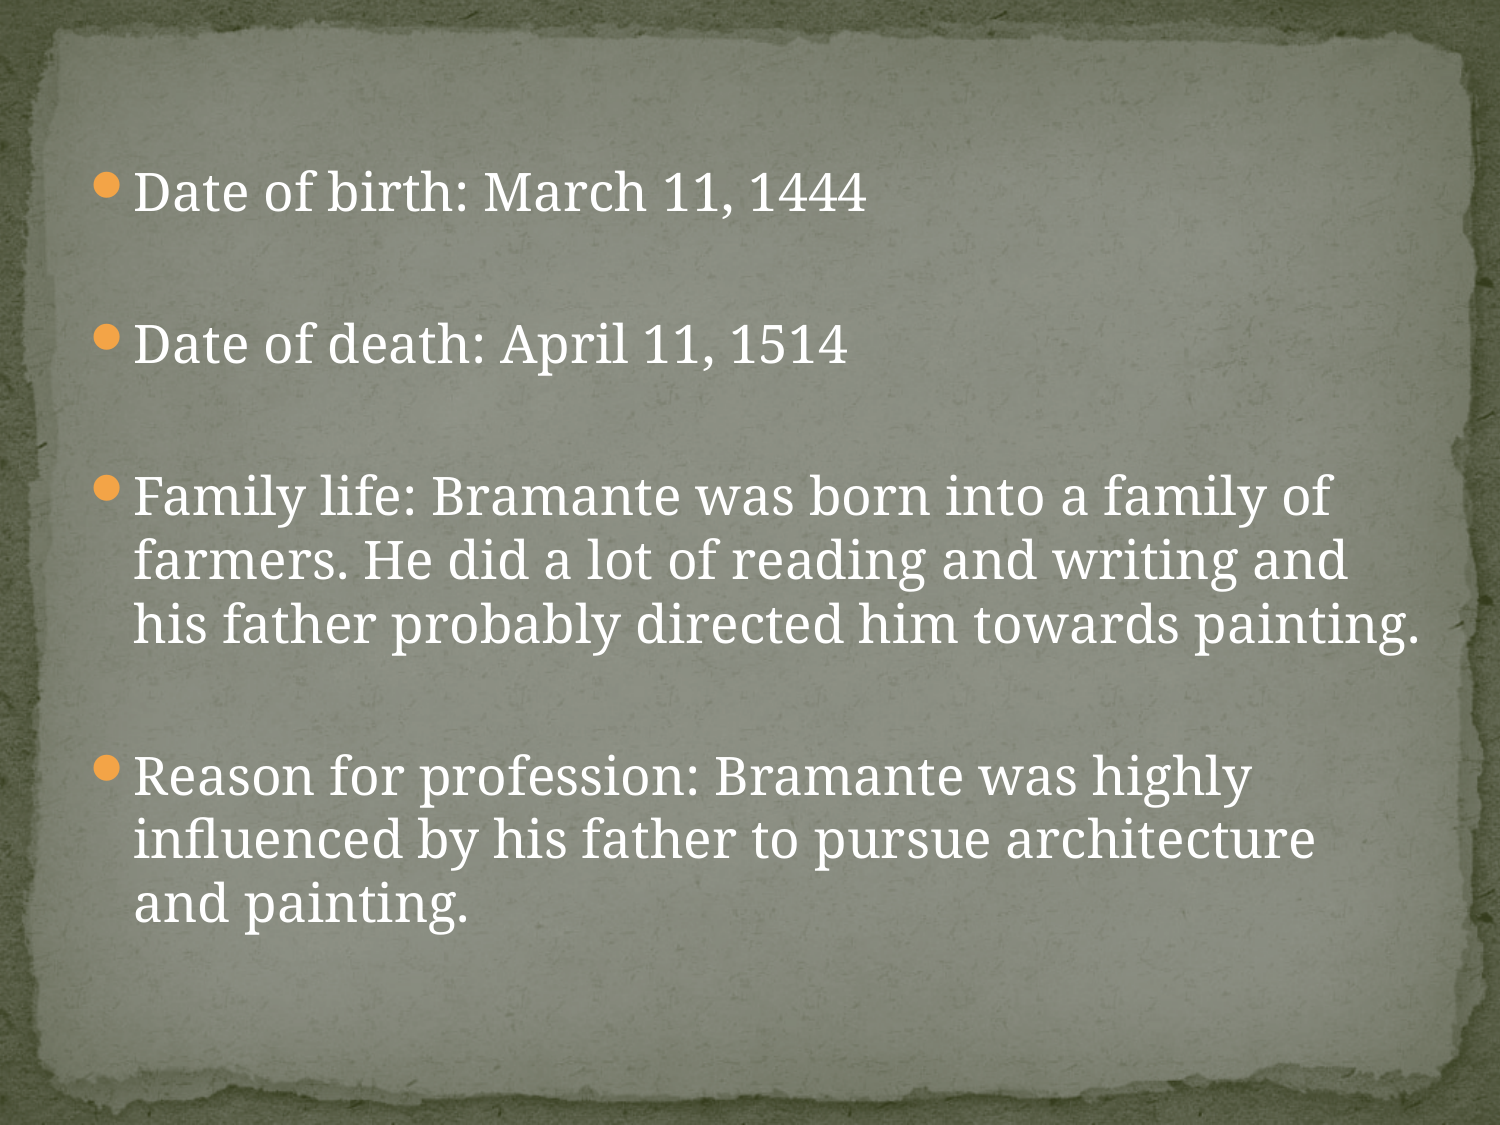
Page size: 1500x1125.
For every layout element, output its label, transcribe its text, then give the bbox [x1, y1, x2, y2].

list Date of birth: March 11, 1444 Date of death: April 11, 1514 Family life: Bramante was born into a family of farmers. He did a lot of reading and writing and his father probably directed him towards painting. Reason for profession: Bramante was highly influenced by his father to pursue architecture and painting. [75, 75, 1438, 1000]
